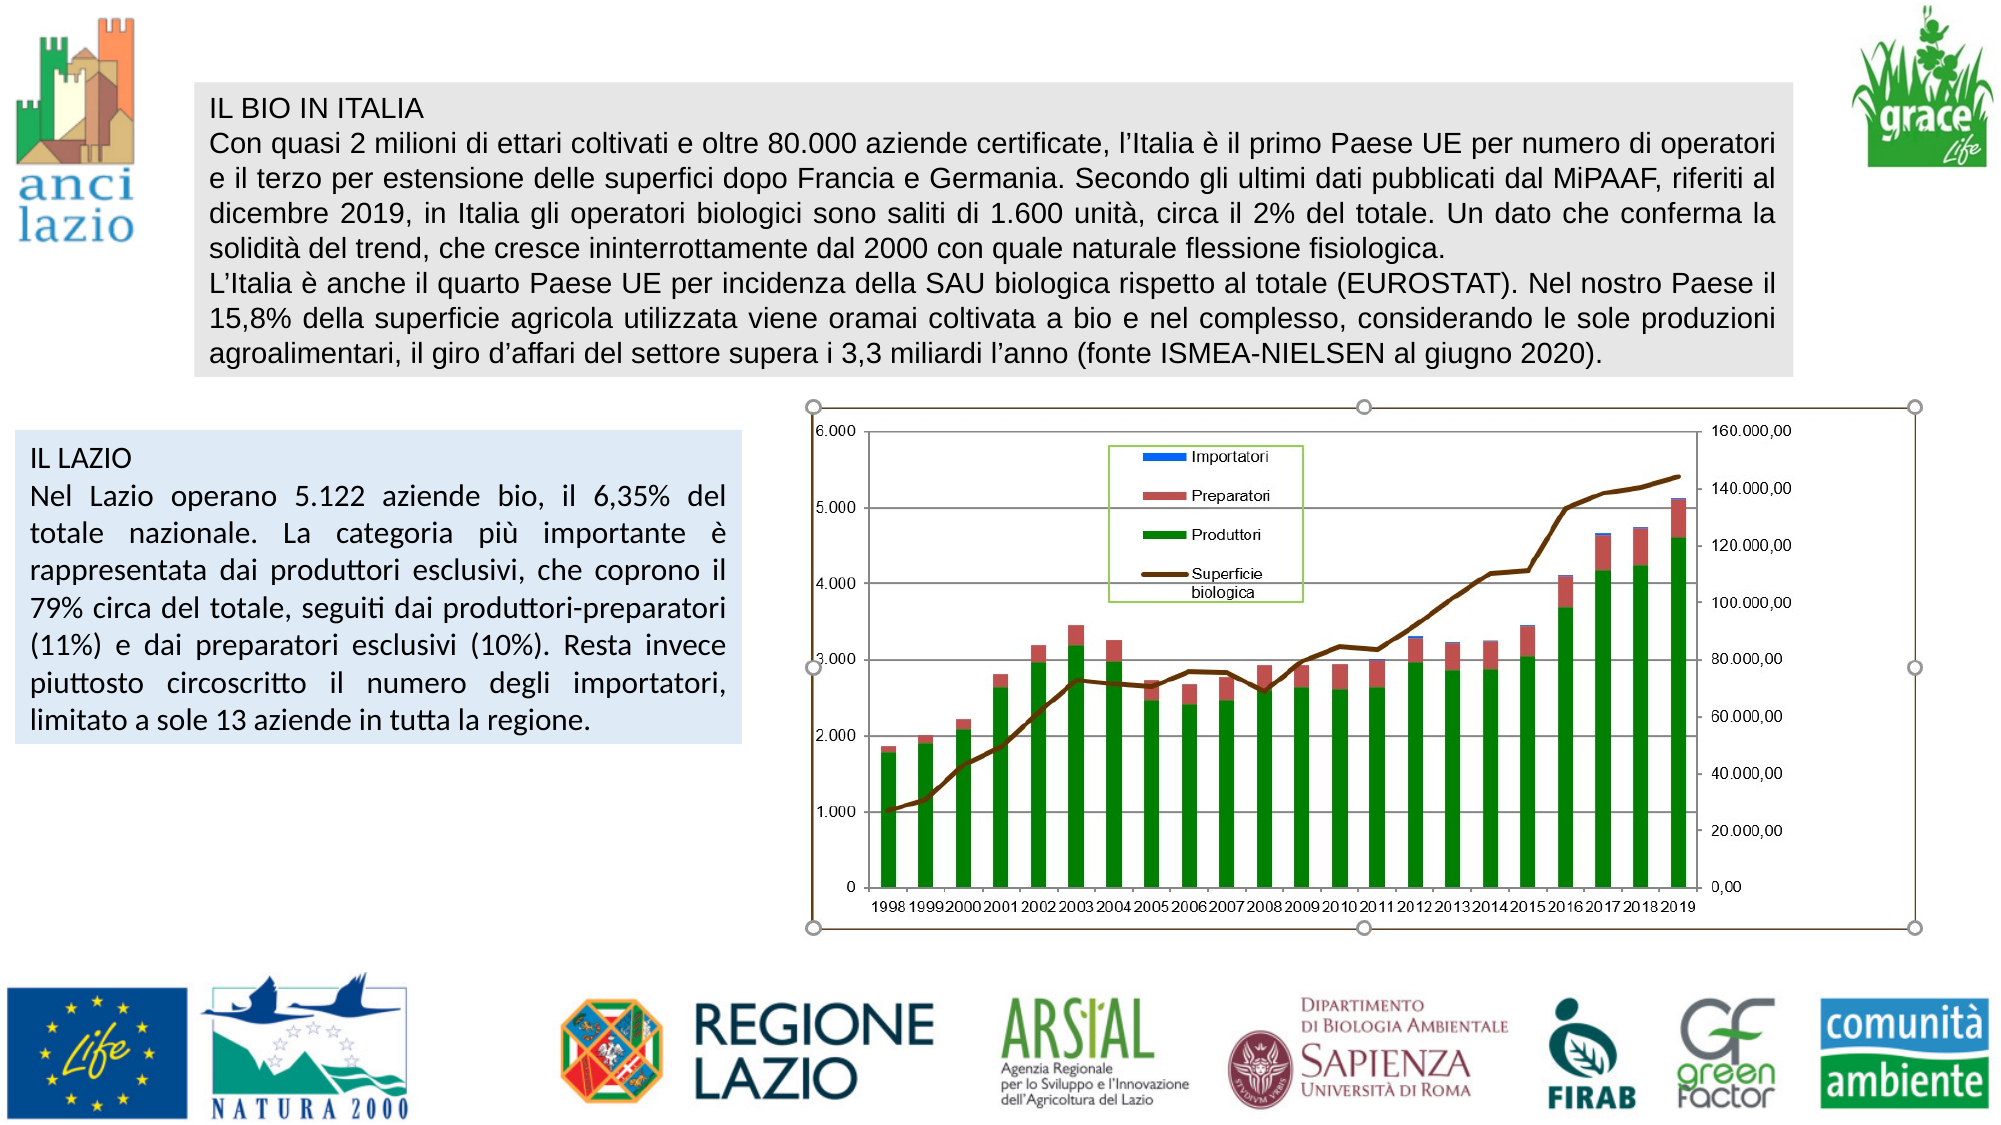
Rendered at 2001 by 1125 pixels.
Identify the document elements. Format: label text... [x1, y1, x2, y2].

picture [742, 391, 1955, 952]
picture [1851, 3, 1996, 169]
picture [0, 972, 2000, 1123]
picture [5, 3, 138, 256]
text_box IL BIO IN ITALIA Con quasi 2 milioni di ettari coltivati e oltre 80.000 aziende certificate, l’Italia è il primo Paese UE per numero di operatori e il terzo per estensione delle superfici dopo Francia e Germania. Secondo gli ultimi dati pubblicati dal MiPAAF, riferiti al dicembre 2019, in Italia gli operatori biologici sono saliti di 1.600 unità, circa il 2% del totale. Un dato che conferma la solidità del trend, che cresce ininterrottamente dal 2000 con quale naturale flessione fisiologica. L’Italia è anche il quarto Paese UE per incidenza della SAU biologica rispetto al totale (EUROSTAT). Nel nostro Paese il 15,8% della superficie agricola utilizzata viene oramai coltivata a bio e nel complesso, considerando le sole produzioni agroalimentari, il giro d’affari del settore supera i 3,3 miliardi l’anno (fonte ISMEA-NIELSEN al giugno 2020). [194, 82, 1794, 377]
text_box IL LAZIO Nel Lazio operano 5.122 aziende bio, il 6,35% del totale nazionale. La categoria più importante è rappresentata dai produttori esclusivi, che coprono il 79% circa del totale, seguiti dai produttori-preparatori (11%) e dai preparatori esclusivi (10%). Resta invece piuttosto circoscritto il numero degli importatori, limitato a sole 13 aziende in tutta la regione. [15, 429, 742, 745]
